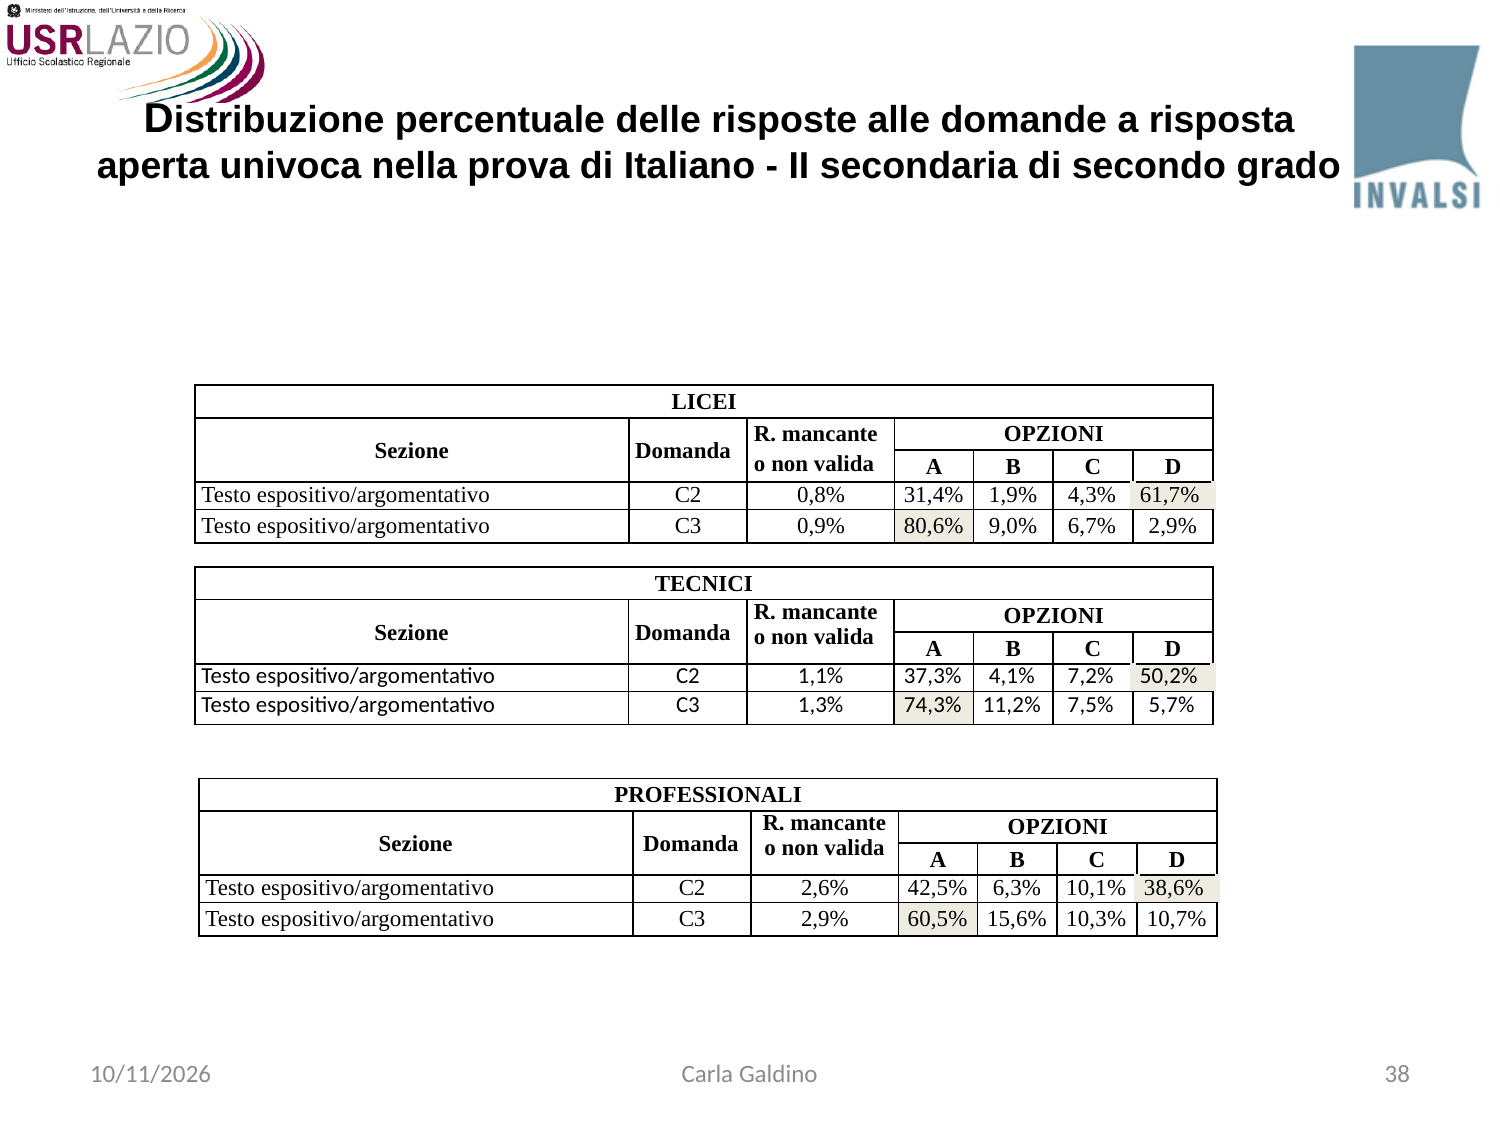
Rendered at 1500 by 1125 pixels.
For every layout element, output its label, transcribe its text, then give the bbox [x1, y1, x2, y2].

table_cell R. mancante o non valida [748, 419, 894, 481]
table_cell 61,7% [1136, 483, 1211, 509]
table_cell B [978, 844, 1056, 874]
table_header PROFESSIONALI [200, 779, 1216, 810]
table_cell C2 [634, 876, 750, 902]
footer Carla Galdino [512, 1042, 988, 1103]
table_cell D [1134, 633, 1212, 663]
table_cell B [974, 633, 1052, 663]
table_cell 31,4% [895, 483, 973, 509]
table_cell 74,3% [895, 692, 973, 724]
table_cell C2 [630, 483, 746, 509]
table_cell 6,3% [978, 876, 1056, 902]
table_cell Sezione [196, 419, 628, 481]
slide_number 38 [1074, 1042, 1425, 1103]
table_cell C [1054, 451, 1132, 481]
table_cell 11,2% [974, 692, 1052, 724]
table_cell D [1138, 844, 1216, 874]
table_cell 0,8% [748, 483, 894, 509]
table_cell Sezione [196, 600, 628, 663]
table_cell 10,7% [1138, 903, 1216, 935]
table_cell C3 [630, 510, 746, 542]
table_cell C2 [629, 665, 746, 691]
table_cell 0,9% [748, 510, 894, 542]
picture [1345, 30, 1500, 224]
table_cell C [1058, 844, 1136, 874]
table_cell 42,5% [899, 876, 977, 902]
table_cell 50,2% [1136, 665, 1210, 691]
table_cell 4,3% [1054, 483, 1130, 509]
table_cell 1,3% [748, 692, 893, 724]
table_cell Testo espositivo/argomentativo [196, 665, 628, 691]
table_cell Testo espositivo/argomentativo [196, 692, 628, 724]
picture [0, 0, 267, 104]
table_cell 5,7% [1134, 692, 1212, 724]
table_cell Testo espositivo/argomentativo [200, 876, 632, 902]
table_cell 2,9% [752, 903, 898, 935]
table_cell 4,1% [974, 665, 1052, 691]
table_header TECNICI [196, 568, 1212, 599]
table_cell Testo espositivo/argomentativo [196, 510, 628, 542]
table_cell 10,3% [1058, 903, 1136, 935]
table_cell 2,6% [752, 876, 898, 902]
table_cell 2,9% [1134, 510, 1212, 542]
table_cell B [974, 451, 1052, 481]
table_cell A [899, 844, 977, 874]
table_cell 60,5% [899, 903, 977, 935]
table_cell Sezione [200, 812, 632, 874]
table_cell Testo espositivo/argomentativo [200, 903, 632, 935]
table_cell 37,3% [895, 665, 973, 691]
table_cell A [895, 451, 973, 481]
table_cell D [1134, 451, 1212, 481]
table_cell Domanda [630, 419, 746, 481]
table_cell OPZIONI [895, 419, 1212, 449]
table_cell 10,1% [1058, 876, 1134, 902]
table_cell 9,0% [974, 510, 1052, 542]
table_cell R. mancante o non valida [748, 600, 893, 663]
table_cell C [1054, 633, 1132, 663]
table_cell A [895, 633, 973, 663]
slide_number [75, 1042, 425, 1103]
table_cell Testo espositivo/argomentativo [196, 483, 628, 509]
table_cell OPZIONI [899, 812, 1216, 842]
table_cell 1,1% [748, 665, 893, 691]
table_cell 80,6% [895, 510, 973, 542]
title Distribuzione percentuale delle risposte alle domande a risposta aperta univoca nella prova di Italiano - II secondaria di secondo grado [75, 45, 1365, 233]
table_cell 38,6% [1140, 876, 1215, 902]
table_cell 15,6% [978, 903, 1056, 935]
table_cell 7,2% [1054, 665, 1130, 691]
table_cell C3 [634, 903, 750, 935]
table_header LICEI [196, 386, 1212, 417]
table_cell Domanda [629, 600, 746, 663]
table_cell C3 [629, 692, 746, 724]
table_cell R. mancante o non valida [752, 812, 898, 874]
table_cell 7,5% [1054, 692, 1132, 724]
table_cell Domanda [634, 812, 750, 874]
table_cell 6,7% [1054, 510, 1132, 542]
table_cell 1,9% [974, 483, 1052, 509]
table_cell OPZIONI [895, 600, 1212, 631]
